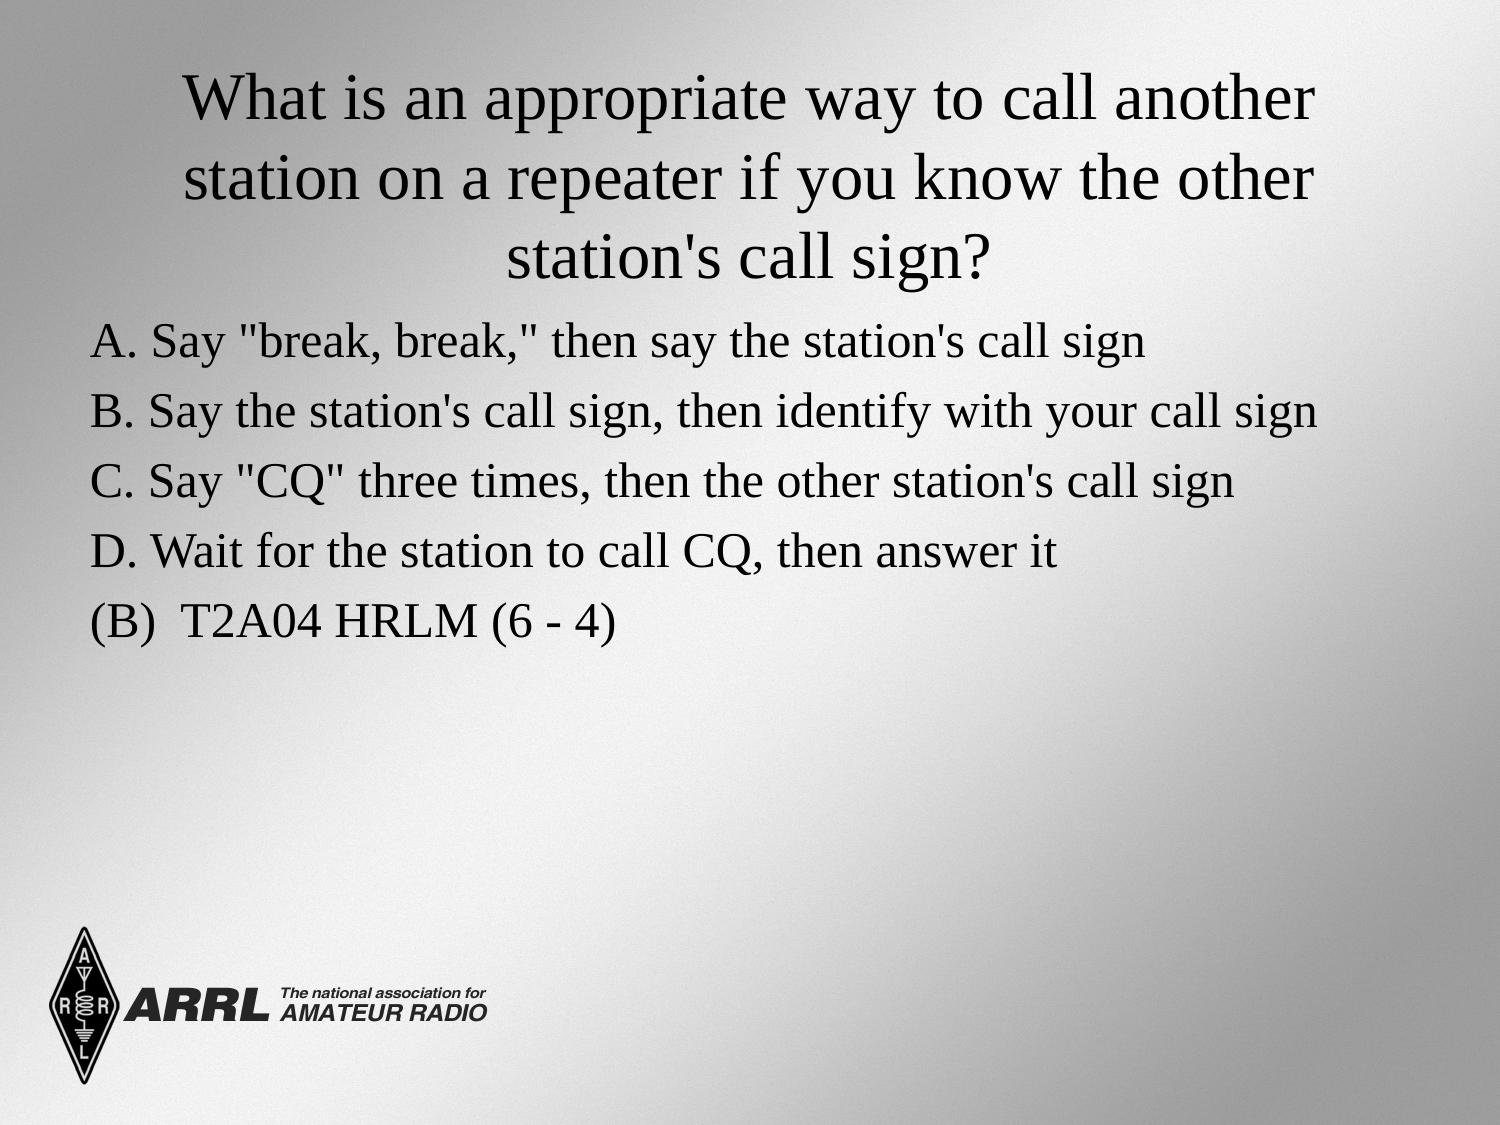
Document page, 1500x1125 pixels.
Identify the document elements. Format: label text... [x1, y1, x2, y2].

list A. Say "break, break," then say the station's call sign B. Say the station's call sign, then identify with your call sign C. Say "CQ" three times, then the other station's call sign D. Wait for the station to call CQ, then answer it (B) T2A04 HRLM (6 - 4) [75, 299, 1425, 1005]
picture [0, 0, 1500, 1125]
title What is an appropriate way to call another station on a repeater if you know the other station's call sign? [75, 45, 1425, 233]
